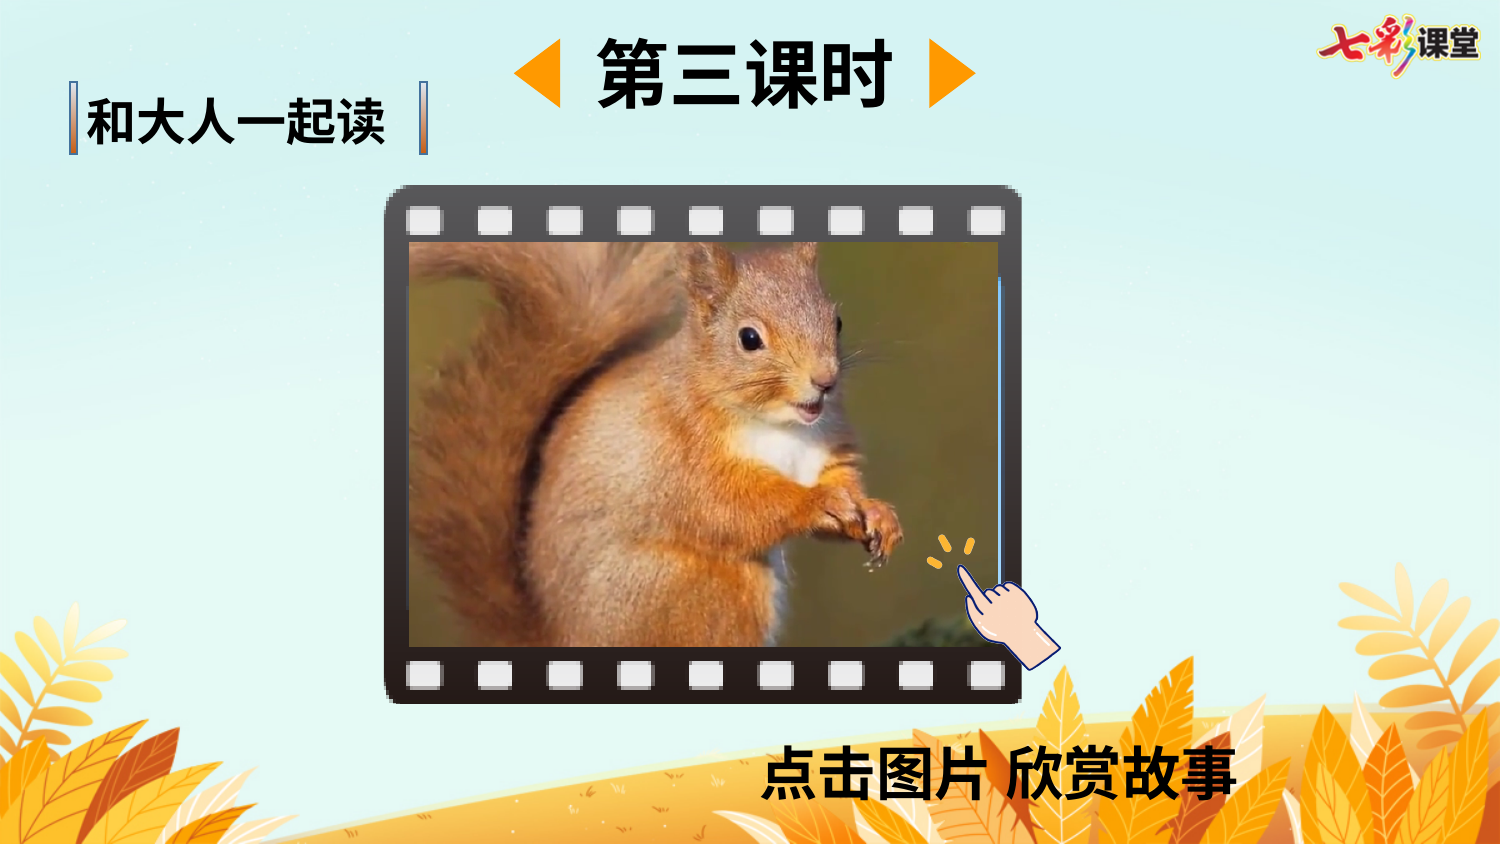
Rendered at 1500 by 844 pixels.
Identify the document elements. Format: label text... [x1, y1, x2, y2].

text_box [513, 20, 976, 127]
text_box 点击图片 欣赏故事 [744, 730, 1265, 815]
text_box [70, 81, 427, 159]
picture [0, 0, 1500, 844]
